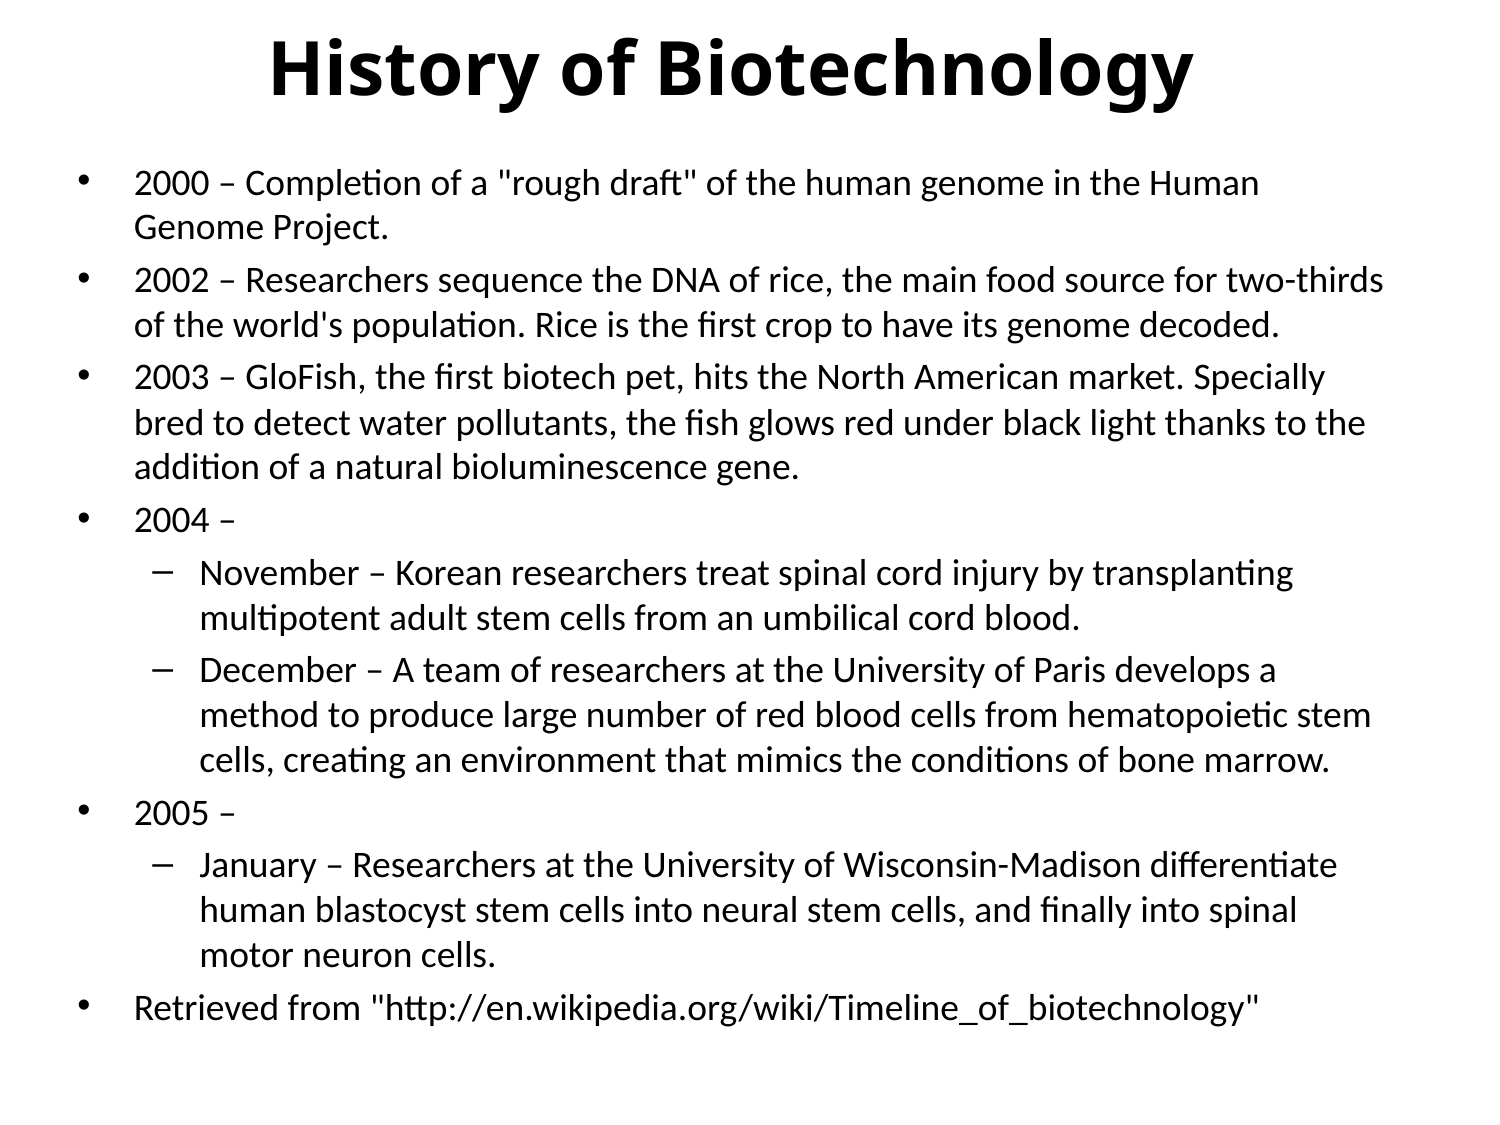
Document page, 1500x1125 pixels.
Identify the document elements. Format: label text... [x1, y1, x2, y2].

list 2000 – Completion of a "rough draft" of the human genome in the Human Genome Project. 2002 – Researchers sequence the DNA of rice, the main food source for two-thirds of the world's population. Rice is the first crop to have its genome decoded. 2003 – GloFish, the first biotech pet, hits the North American market. Specially bred to detect water pollutants, the fish glows red under black light thanks to the addition of a natural bioluminescence gene. 2004 – November – Korean researchers treat spinal cord injury by transplanting multipotent adult stem cells from an umbilical cord blood. December – A team of researchers at the University of Paris develops a method to produce large number of red blood cells from hematopoietic stem cells, creating an environment that mimics the conditions of bone marrow. 2005 – January – Researchers at the University of Wisconsin-Madison differentiate human blastocyst stem cells into neural stem cells, and finally into spinal motor neuron cells. Retrieved from "http://en.wikipedia.org/wiki/Timeline_of_biotechnology" [62, 149, 1413, 893]
title History of Biotechnology [62, 0, 1401, 131]
